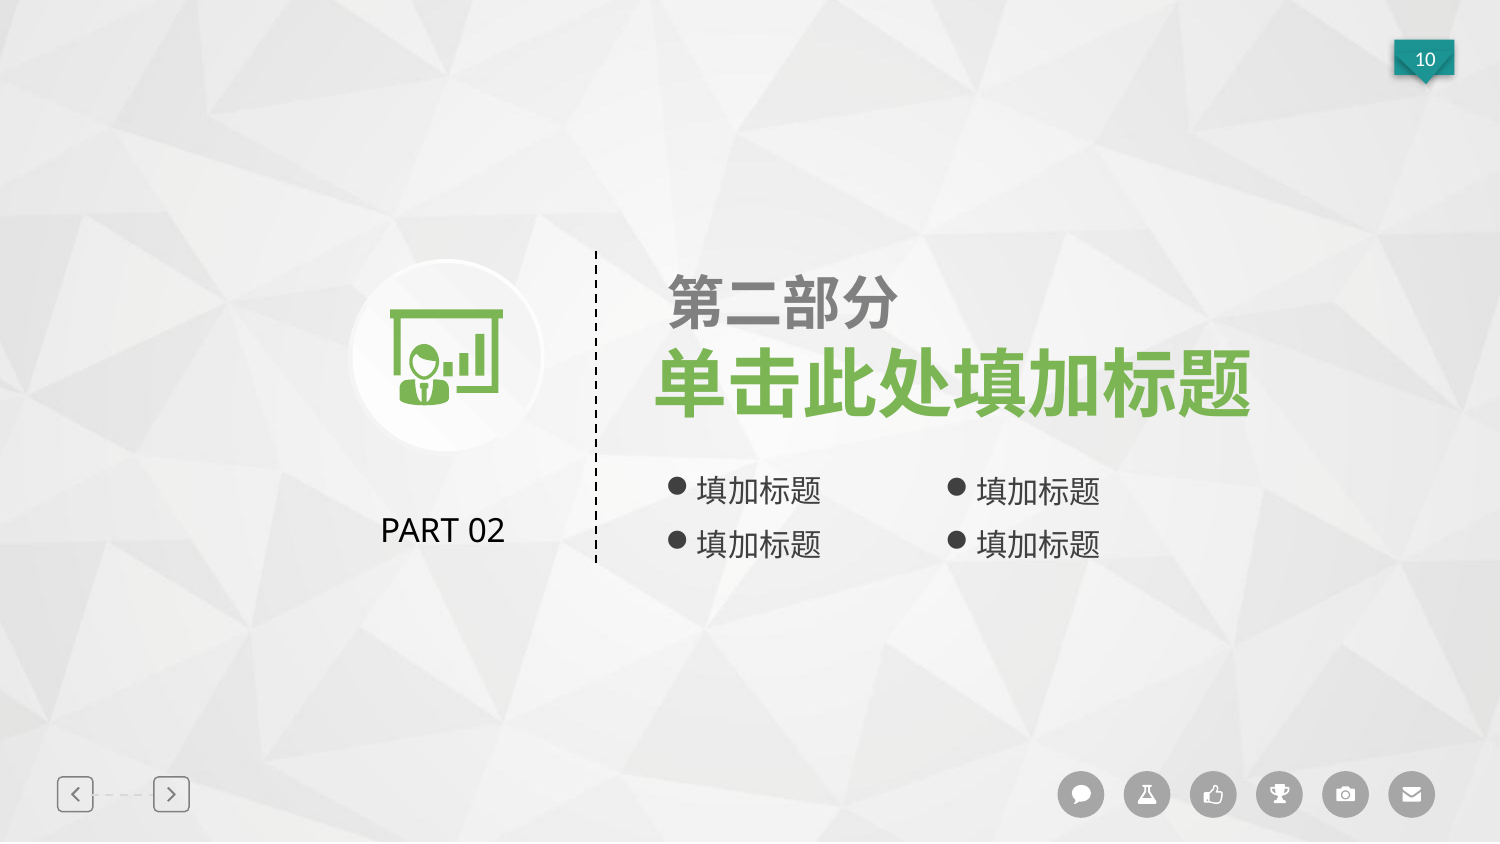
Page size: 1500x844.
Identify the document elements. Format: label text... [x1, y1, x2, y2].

text_box 第二部分 单击此处填加标题 [637, 259, 1268, 434]
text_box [1255, 770, 1304, 819]
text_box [348, 258, 545, 456]
text_box 填加标题 [945, 472, 1275, 510]
text_box 填加标题 [945, 525, 1275, 564]
picture [0, 0, 1500, 842]
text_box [1057, 770, 1105, 819]
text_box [1123, 770, 1171, 819]
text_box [1189, 770, 1237, 819]
text_box PART 02 [380, 508, 529, 549]
text_box 填加标题 [665, 525, 945, 563]
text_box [1321, 770, 1370, 819]
text_box 填加标题 [665, 471, 996, 510]
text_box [1388, 770, 1436, 819]
